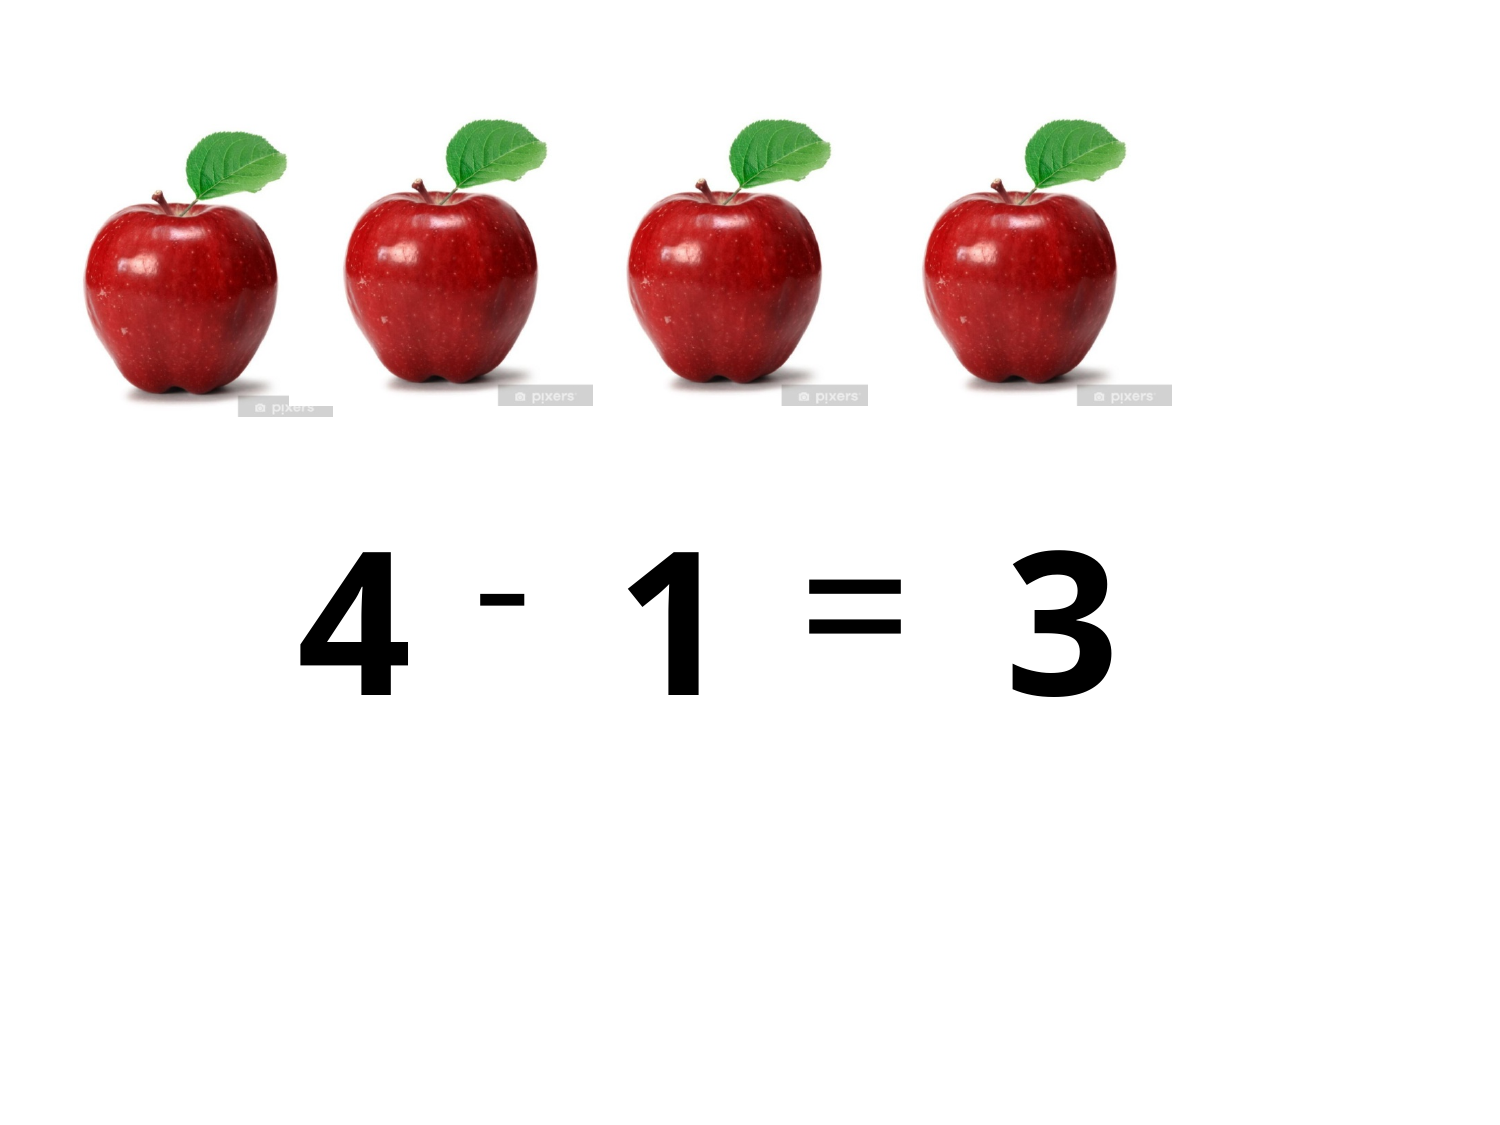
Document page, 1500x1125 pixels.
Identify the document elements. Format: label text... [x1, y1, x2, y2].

text_box 3 [938, 468, 1187, 764]
text_box – [419, 515, 549, 657]
picture [29, 101, 1172, 418]
text_box = [749, 444, 963, 752]
text_box 4 [230, 468, 479, 764]
text_box 1 [549, 468, 798, 764]
